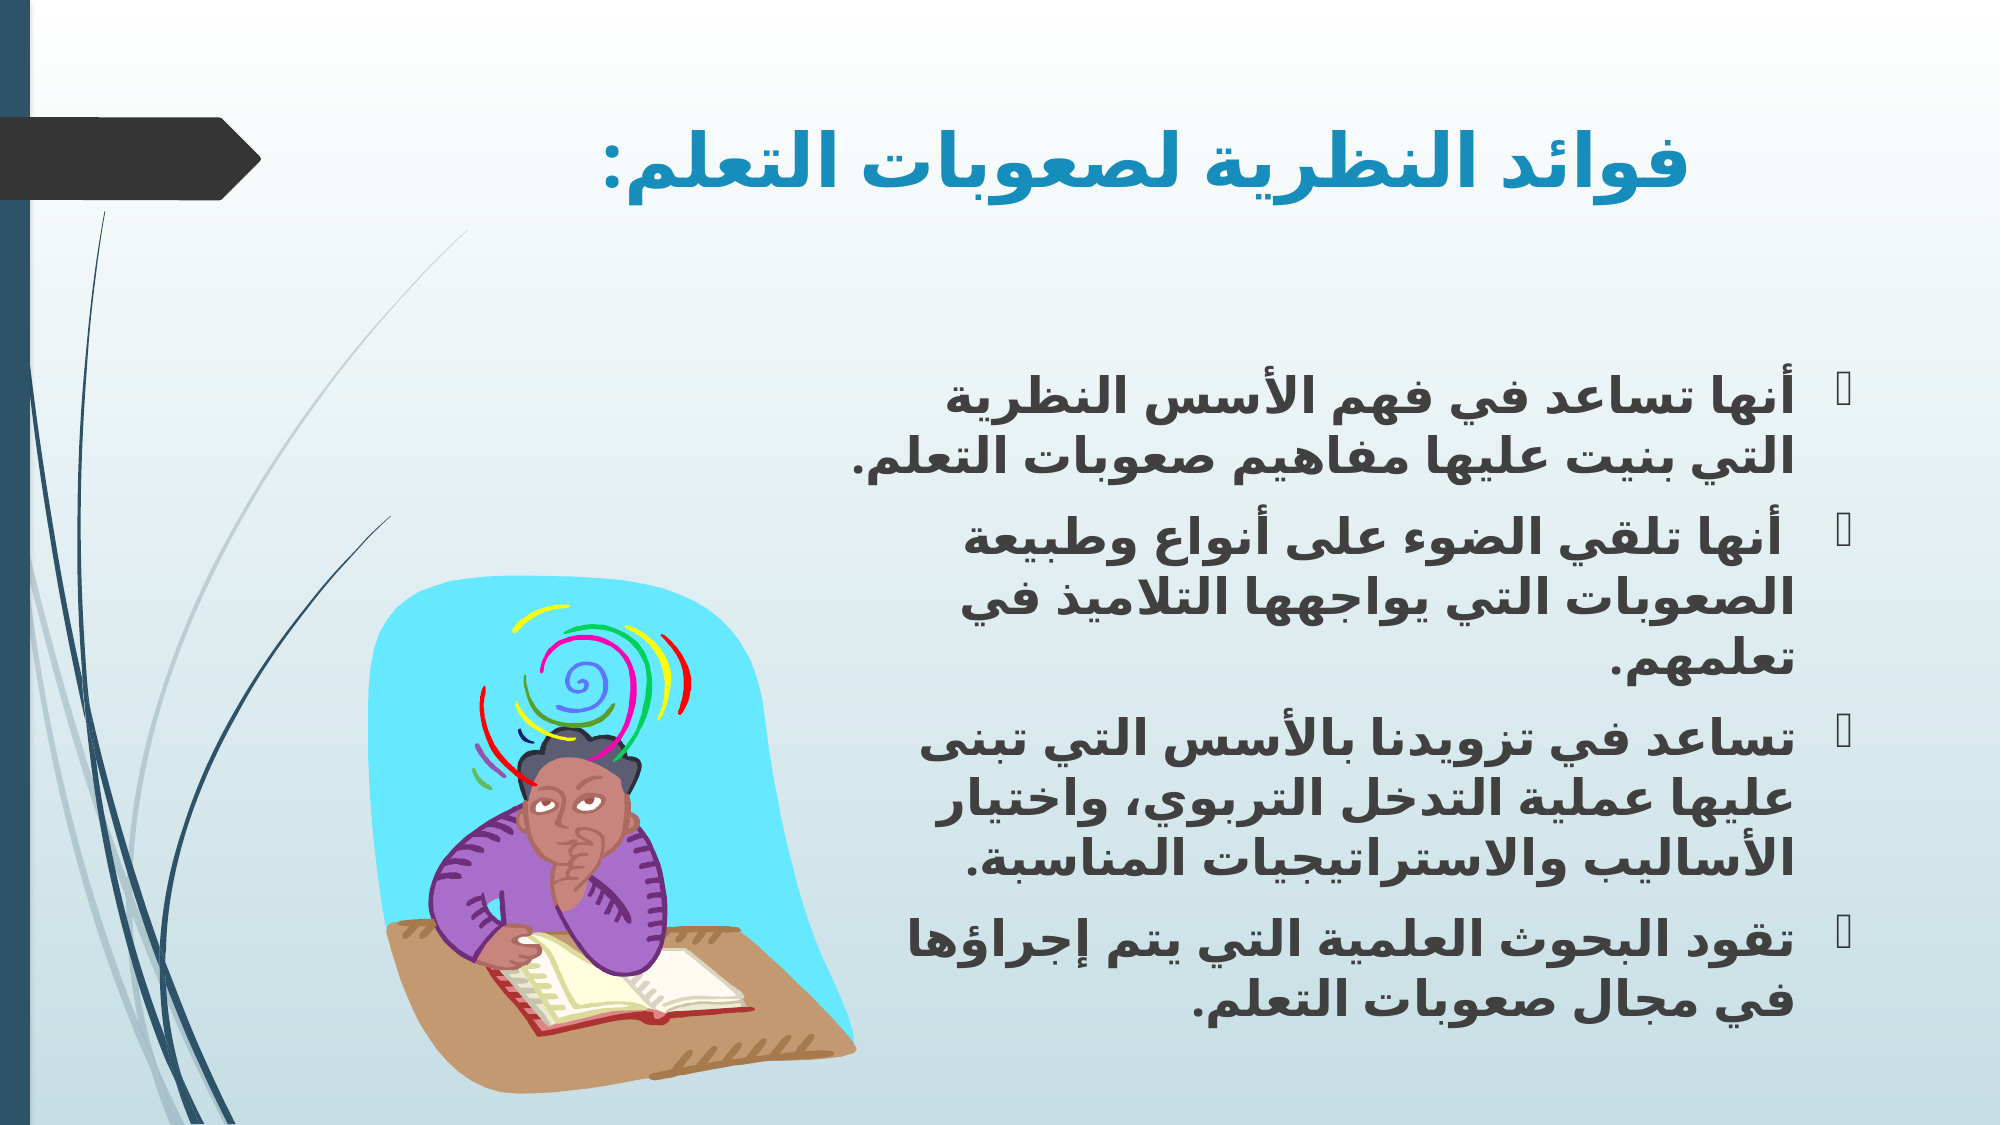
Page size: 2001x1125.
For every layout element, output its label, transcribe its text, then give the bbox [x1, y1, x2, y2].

picture [365, 565, 867, 1104]
title فوائد النظرية لصعوبات التعلم: [406, 105, 1869, 316]
list أنها تساعد في فهم الأسس النظرية التي بنيت عليها مفاهيم صعوبات التعلم. أنها تلقي الضوء على أنواع وطبيعة الصعوبات التي يواجهها التلاميذ في تعلمهم. تساعد في تزويدنا بالأسس التي تبنى عليها عملية التدخل التربوي، واختيار الأساليب والاستراتيجيات المناسبة. تقود البحوث العلمية التي يتم إجراؤها في مجال صعوبات التعلم. [812, 356, 1869, 976]
